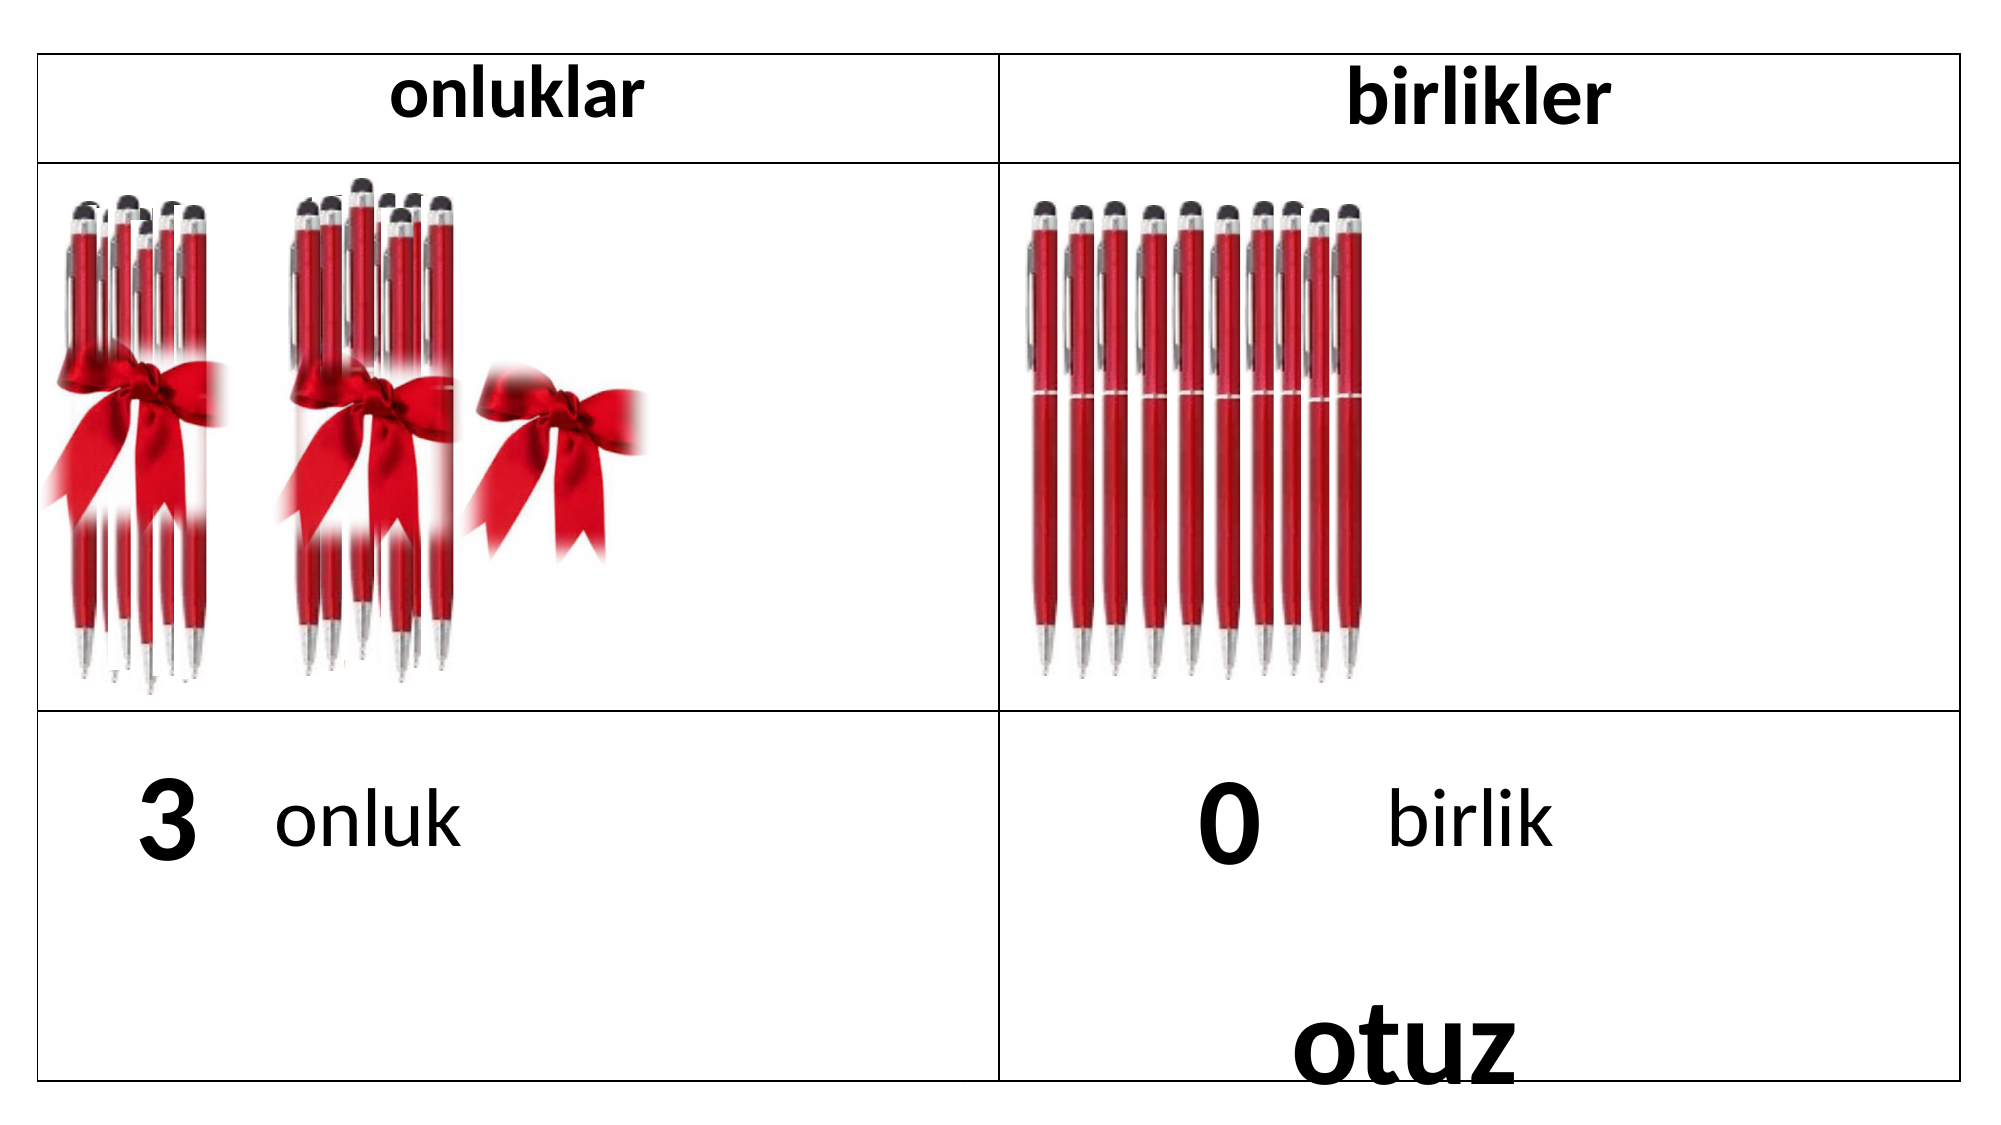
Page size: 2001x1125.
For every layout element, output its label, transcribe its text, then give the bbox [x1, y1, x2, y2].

picture [37, 195, 234, 695]
text_box birlik [1371, 755, 1569, 871]
table_header birlikler [1000, 55, 1959, 162]
table_cell [1000, 712, 1959, 1080]
table_cell [38, 712, 998, 1080]
picture [270, 178, 653, 683]
table_cell [38, 164, 998, 710]
table_cell [1000, 164, 1959, 710]
text_box 0 [1183, 732, 1301, 898]
picture [1244, 201, 1362, 683]
picture [1061, 201, 1128, 679]
picture [1207, 205, 1241, 680]
text_box otuz [1276, 952, 1919, 1117]
table_header onluklar [38, 55, 998, 162]
text_box 3 [120, 727, 245, 893]
footer Kazım KAT [662, 1042, 1338, 1103]
picture [1134, 205, 1167, 679]
picture [1171, 201, 1204, 676]
picture [1024, 201, 1058, 676]
text_box onluk [259, 755, 497, 871]
